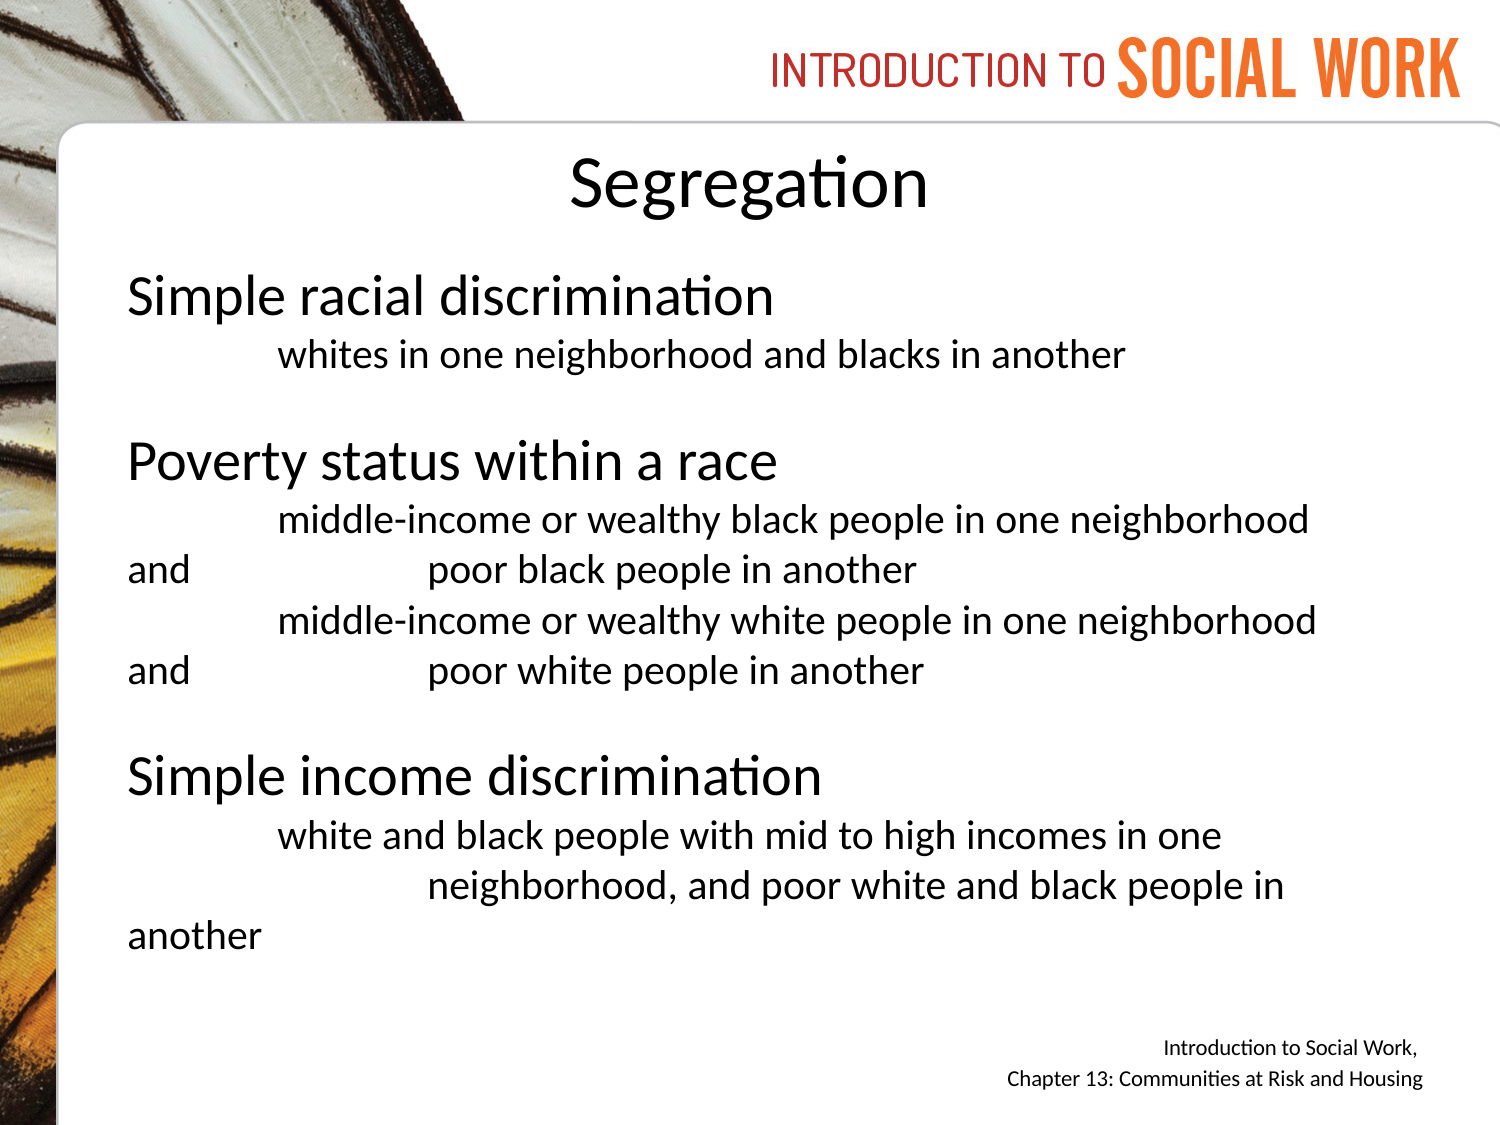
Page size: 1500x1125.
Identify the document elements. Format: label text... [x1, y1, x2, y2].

text_box Simple racial discrimination whites in one neighborhood and blacks in another Poverty status within a race middle-income or wealthy black people in one neighborhood and poor black people in another middle-income or wealthy white people in one neighborhood and poor white people in another Simple income discrimination white and black people with mid to high incomes in one neighborhood, and poor white and black people in another [37, 249, 1375, 965]
list Introduction to Social Work, Chapter 13: Communities at Risk and Housing [987, 1025, 1438, 1100]
picture [0, 0, 1500, 1125]
text_box [99, 274, 1438, 1010]
title Segregation [75, 125, 1425, 274]
